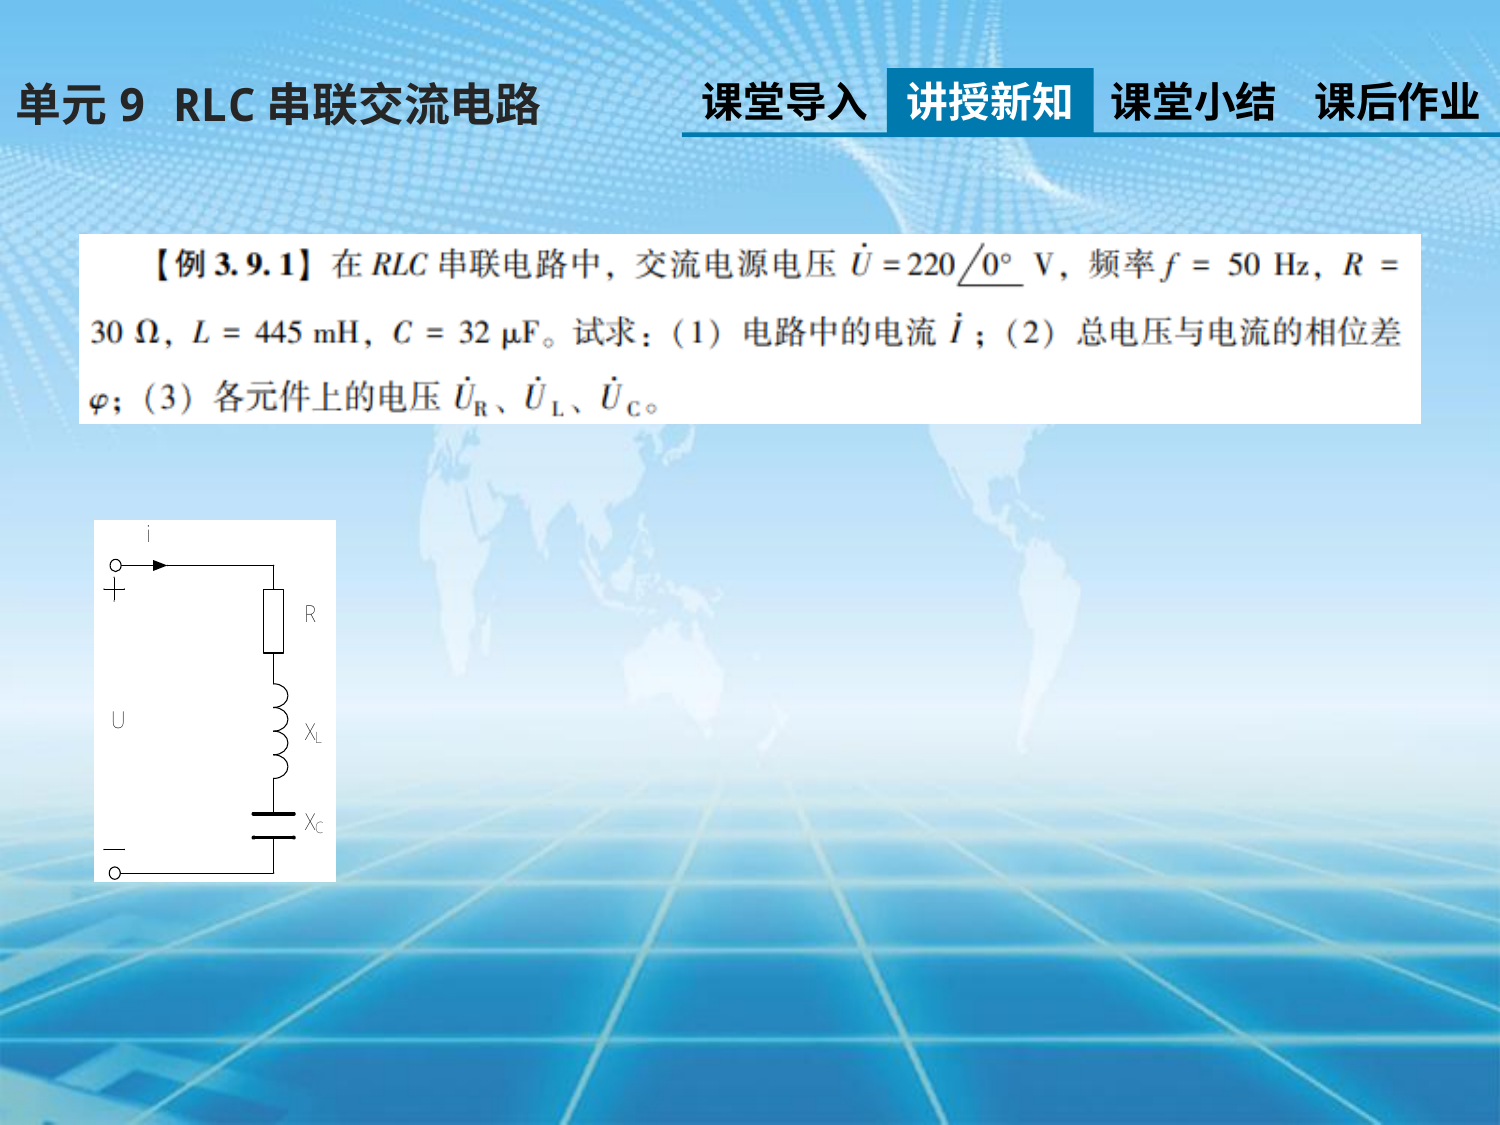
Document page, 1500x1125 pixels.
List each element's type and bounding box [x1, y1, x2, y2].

picture [0, 0, 1500, 1125]
text_box [93, 519, 336, 883]
text_box [1, 67, 1500, 139]
